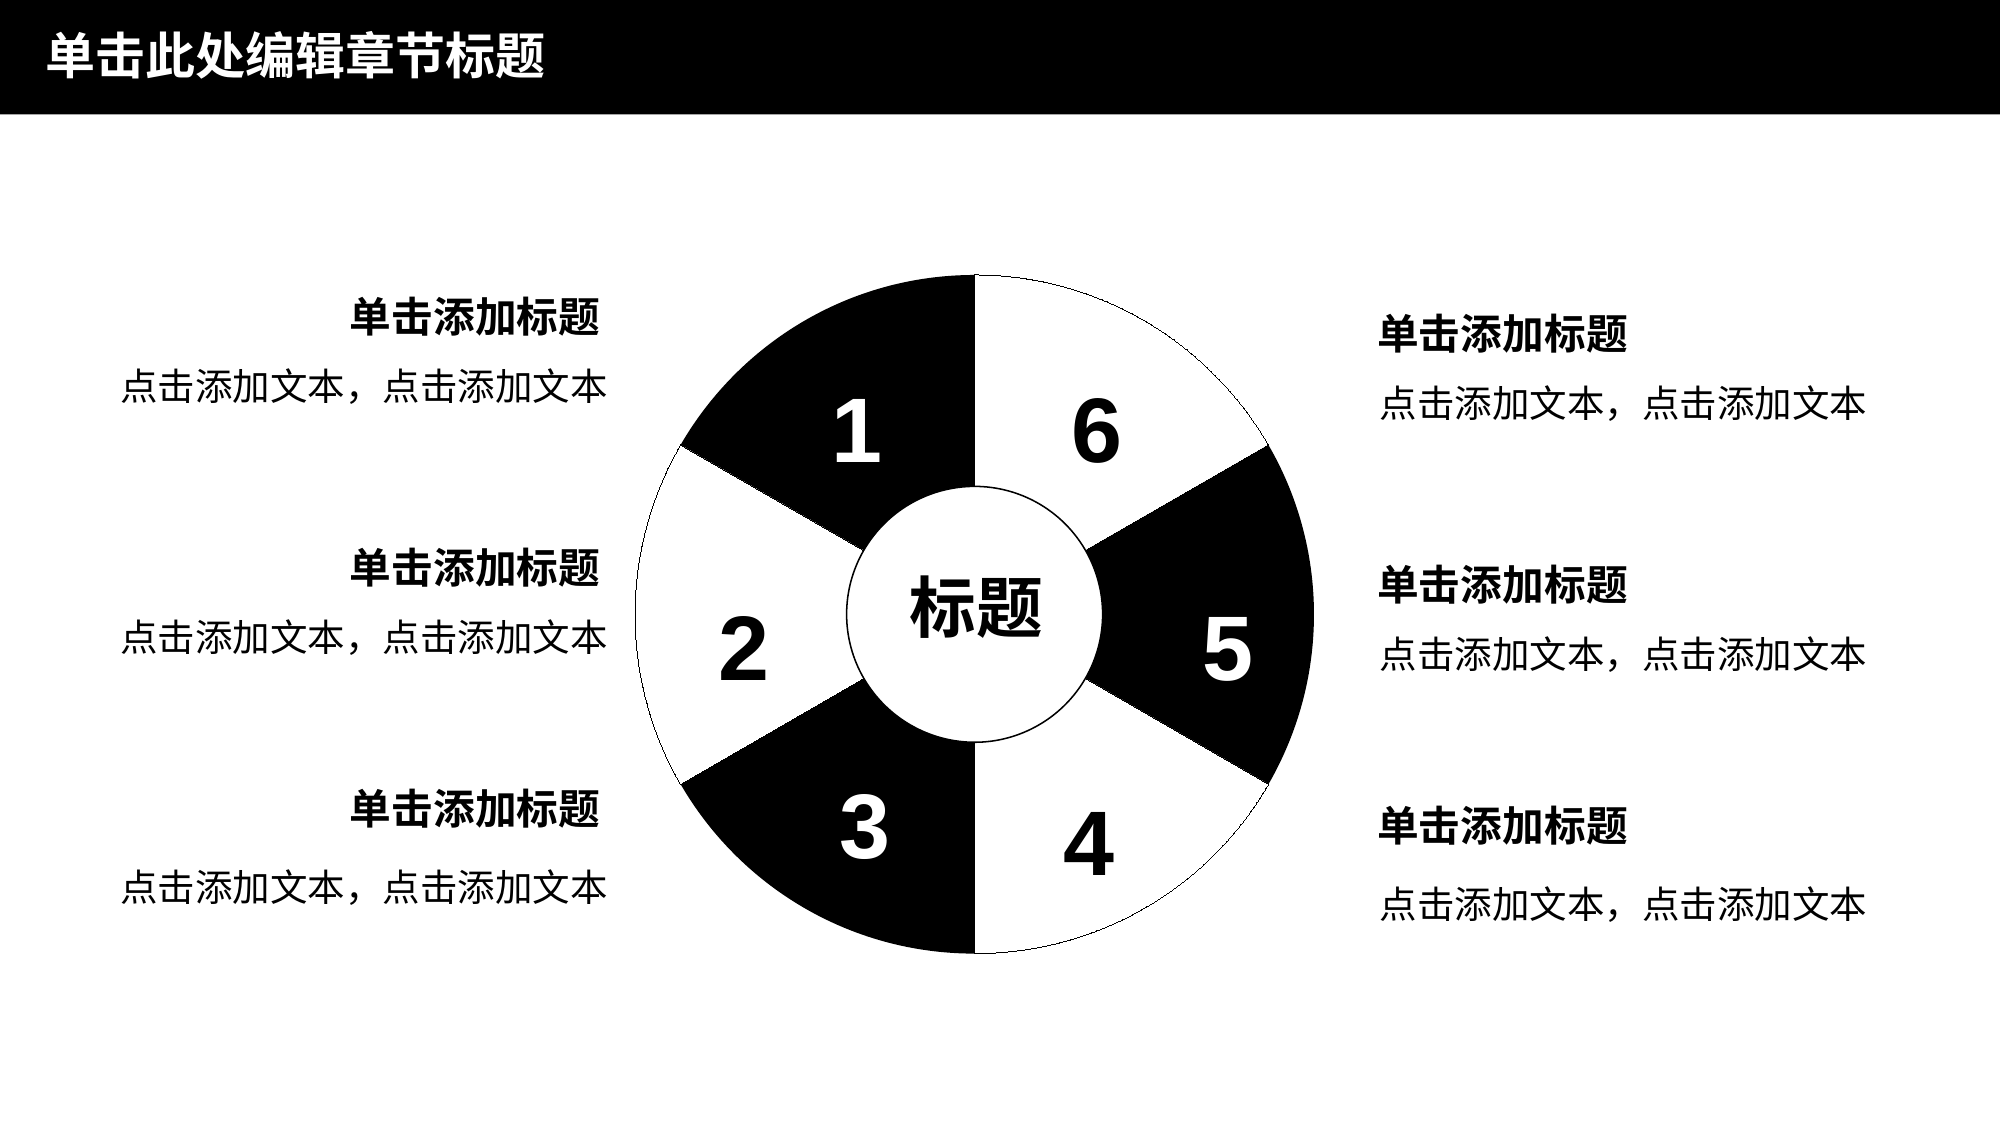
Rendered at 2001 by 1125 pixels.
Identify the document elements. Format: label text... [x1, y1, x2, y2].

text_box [1362, 300, 1885, 426]
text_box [1362, 551, 1885, 677]
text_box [102, 775, 626, 910]
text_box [102, 534, 626, 660]
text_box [102, 283, 626, 409]
text_box 单击此处编辑章节标题 [30, 17, 588, 93]
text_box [1362, 792, 1885, 927]
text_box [635, 274, 1314, 954]
